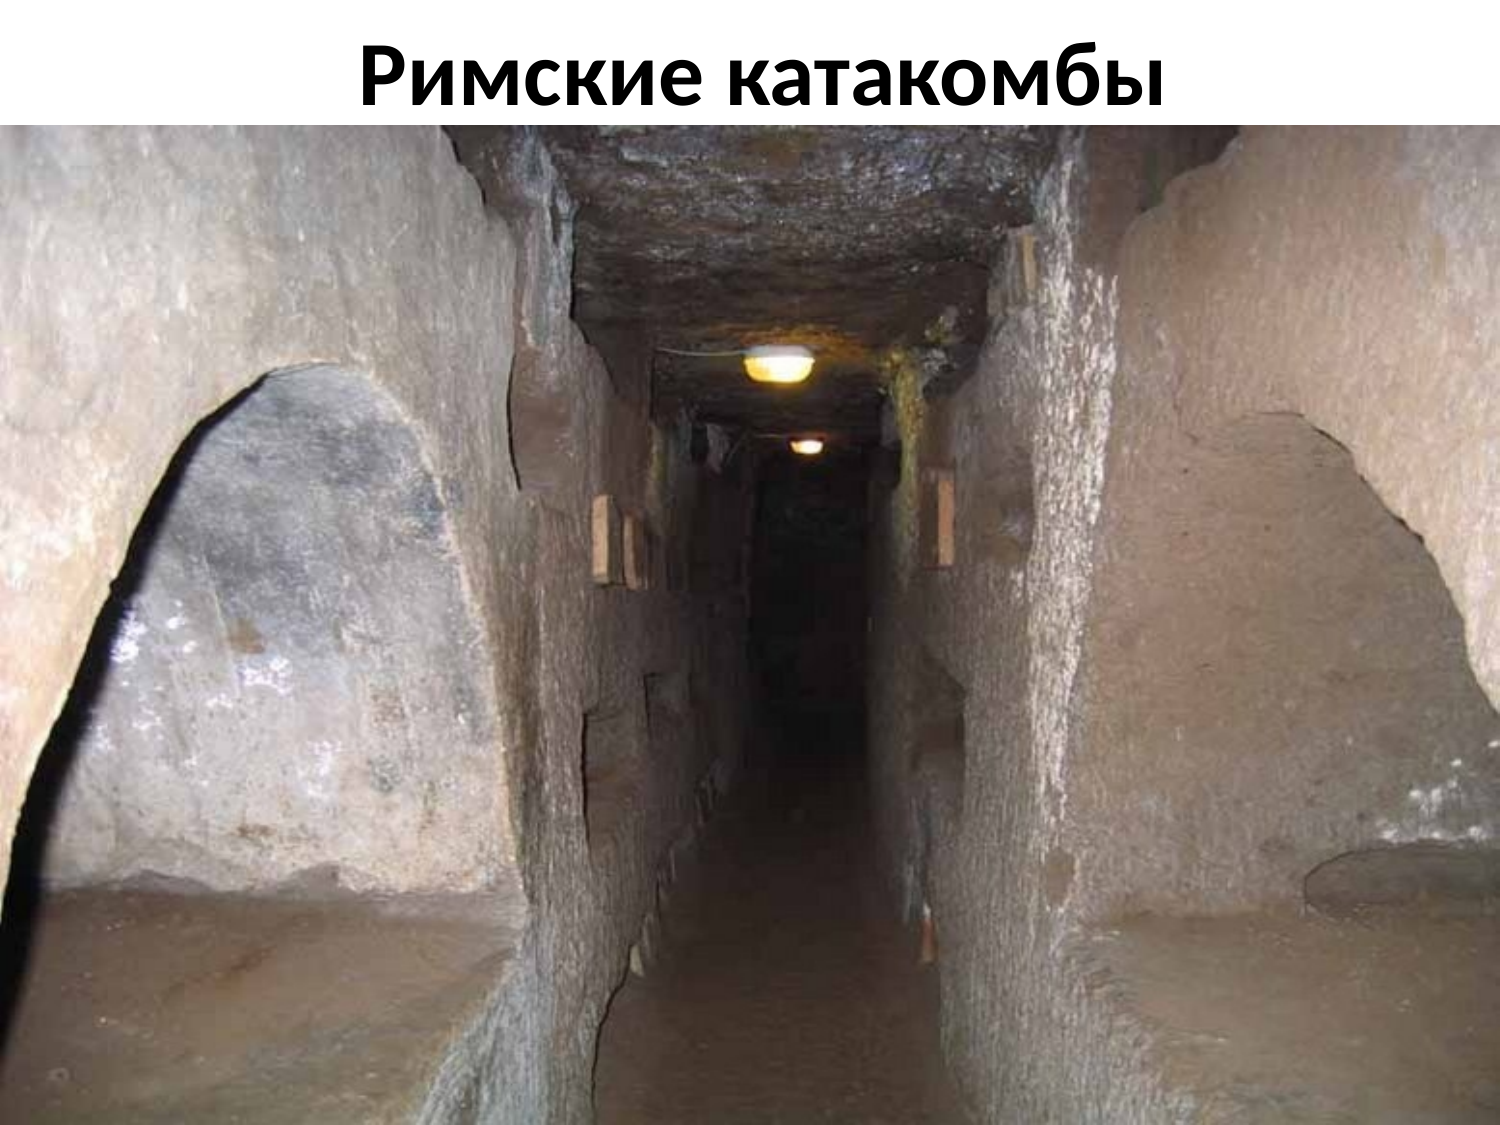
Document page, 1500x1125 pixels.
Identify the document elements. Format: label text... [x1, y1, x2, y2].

picture [0, 125, 1500, 1125]
title Римские катакомбы [88, 0, 1439, 123]
